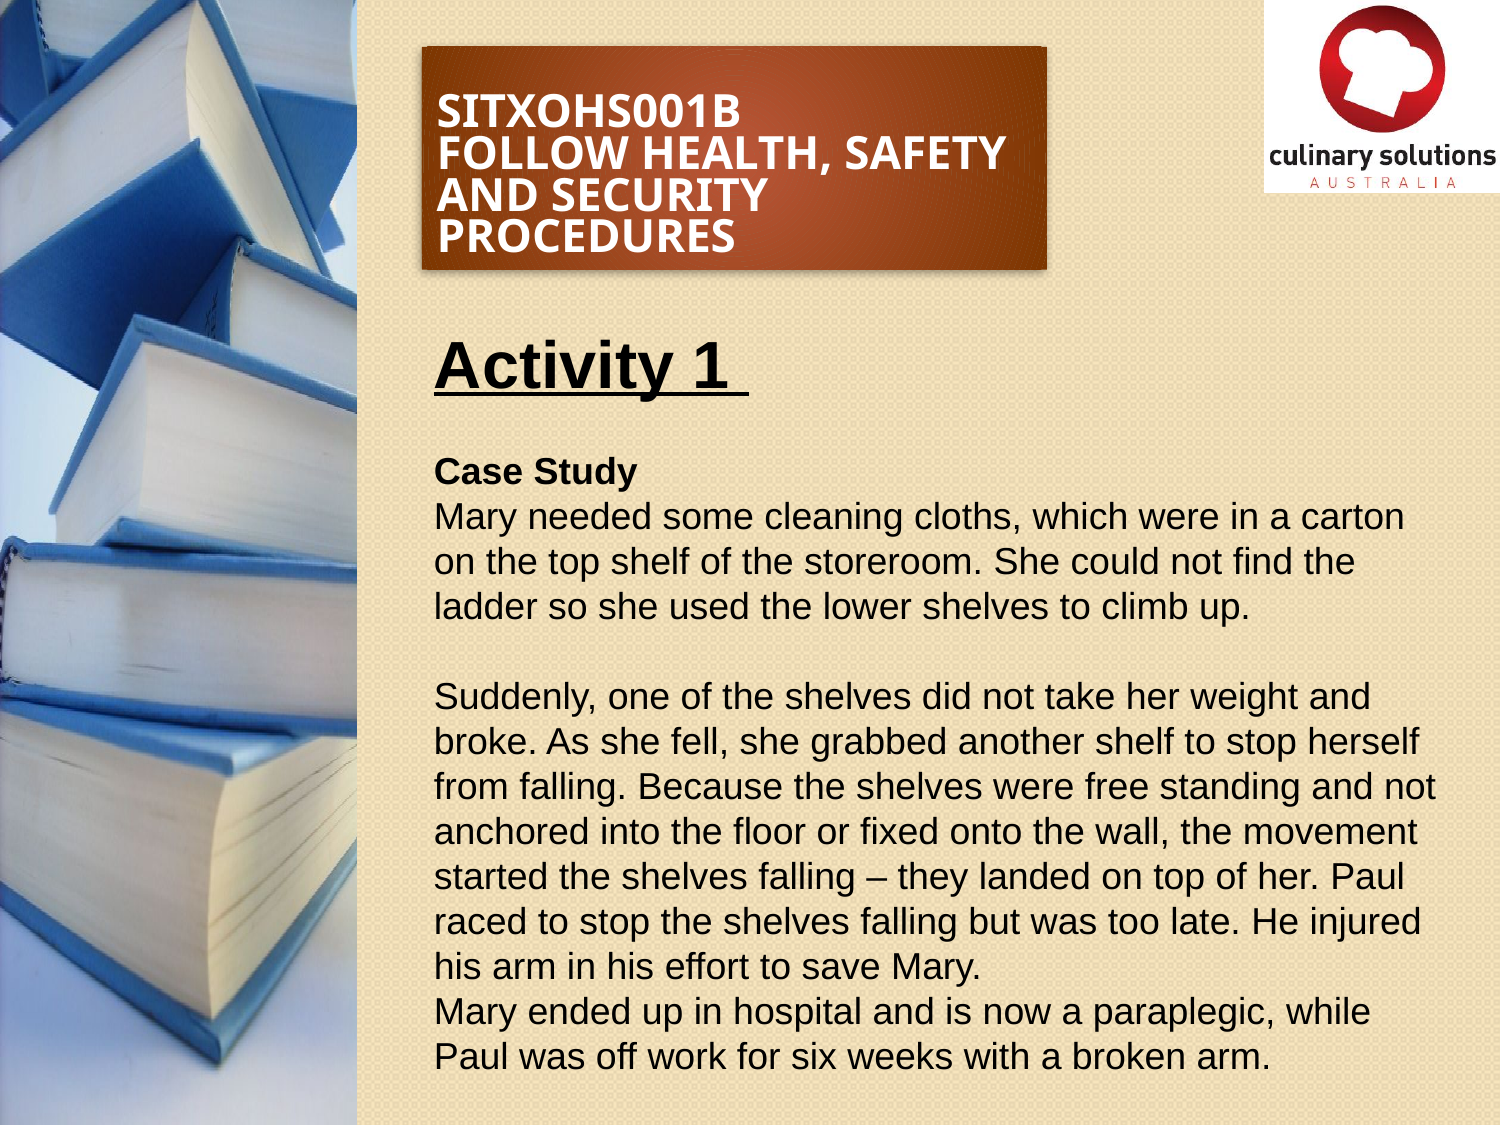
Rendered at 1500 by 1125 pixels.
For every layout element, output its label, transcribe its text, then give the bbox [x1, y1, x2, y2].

title SITXOHS001B Follow HEALTH, SAFETY AND SECURITY PROCEDURES [421, 46, 1047, 270]
picture [1263, 0, 1500, 193]
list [0, 0, 357, 1125]
text_box Activity 1 Case Study Mary needed some cleaning cloths, which were in a carton on the top shelf of the storeroom. She could not find the ladder so she used the lower shelves to climb up. Suddenly, one of the shelves did not take her weight and broke. As she fell, she grabbed another shelf to stop herself from falling. Because the shelves were free standing and not anchored into the floor or fixed onto the wall, the movement started the shelves falling – they landed on top of her. Paul raced to stop the shelves falling but was too late. He injured his arm in his effort to save Mary. Mary ended up in hospital and is now a paraplegic, while Paul was off work for six weeks with a broken arm. [419, 314, 1459, 1125]
